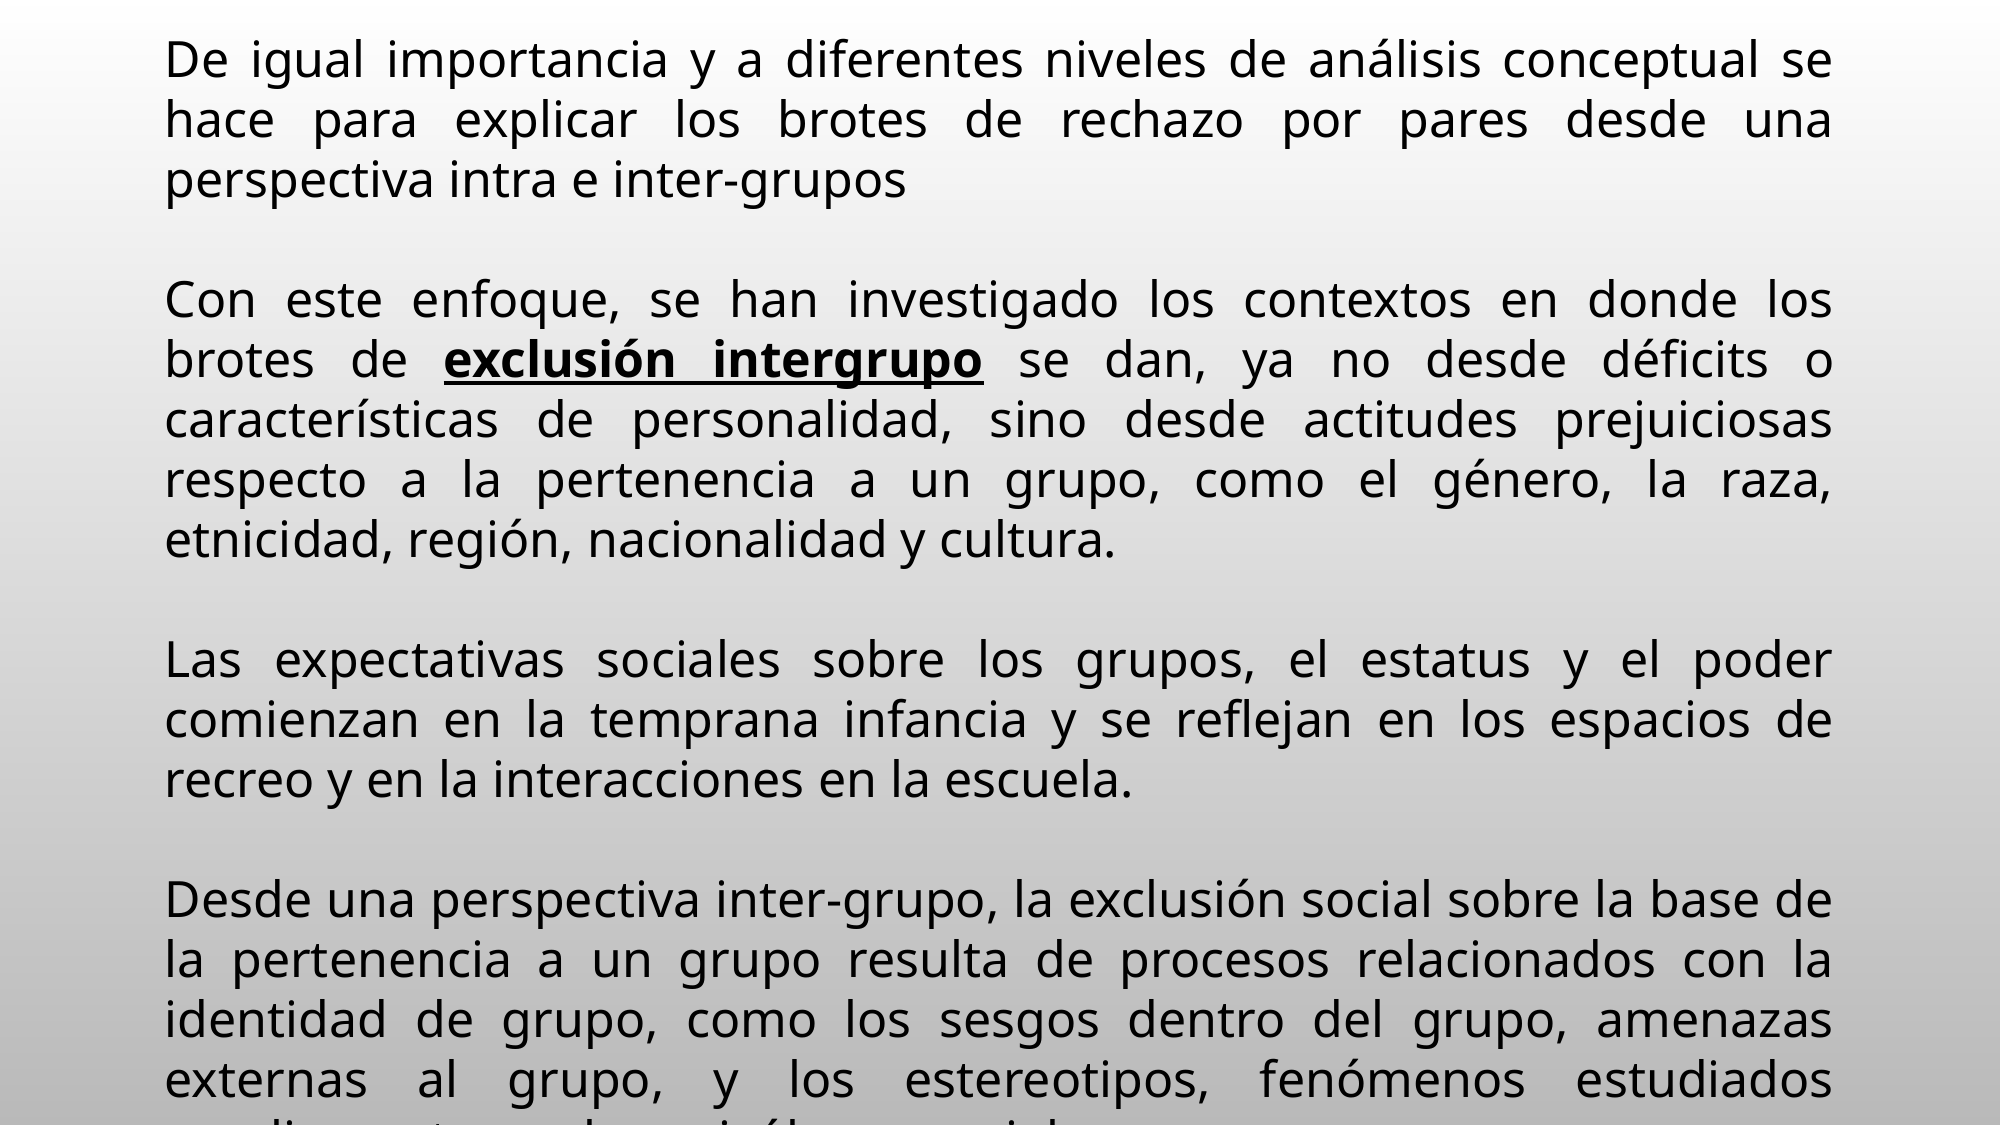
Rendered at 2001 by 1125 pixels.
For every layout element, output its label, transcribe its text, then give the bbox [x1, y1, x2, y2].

list De igual importancia y a diferentes niveles de análisis conceptual se hace para explicar los brotes de rechazo por pares desde una perspectiva intra e inter-grupos Con este enfoque, se han investigado los contextos en donde los brotes de exclusión intergrupo se dan, ya no desde déficits o características de personalidad, sino desde actitudes prejuiciosas respecto a la pertenencia a un grupo, como el género, la raza, etnicidad, región, nacionalidad y cultura. Las expectativas sociales sobre los grupos, el estatus y el poder comienzan en la temprana infancia y se reflejan en los espacios de recreo y en la interacciones en la escuela. Desde una perspectiva inter-grupo, la exclusión social sobre la base de la pertenencia a un grupo resulta de procesos relacionados con la identidad de grupo, como los sesgos dentro del grupo, amenazas externas al grupo, y los estereotipos, fenómenos estudiados ampliamente por los psicólogos sociales. [149, 19, 1850, 1115]
